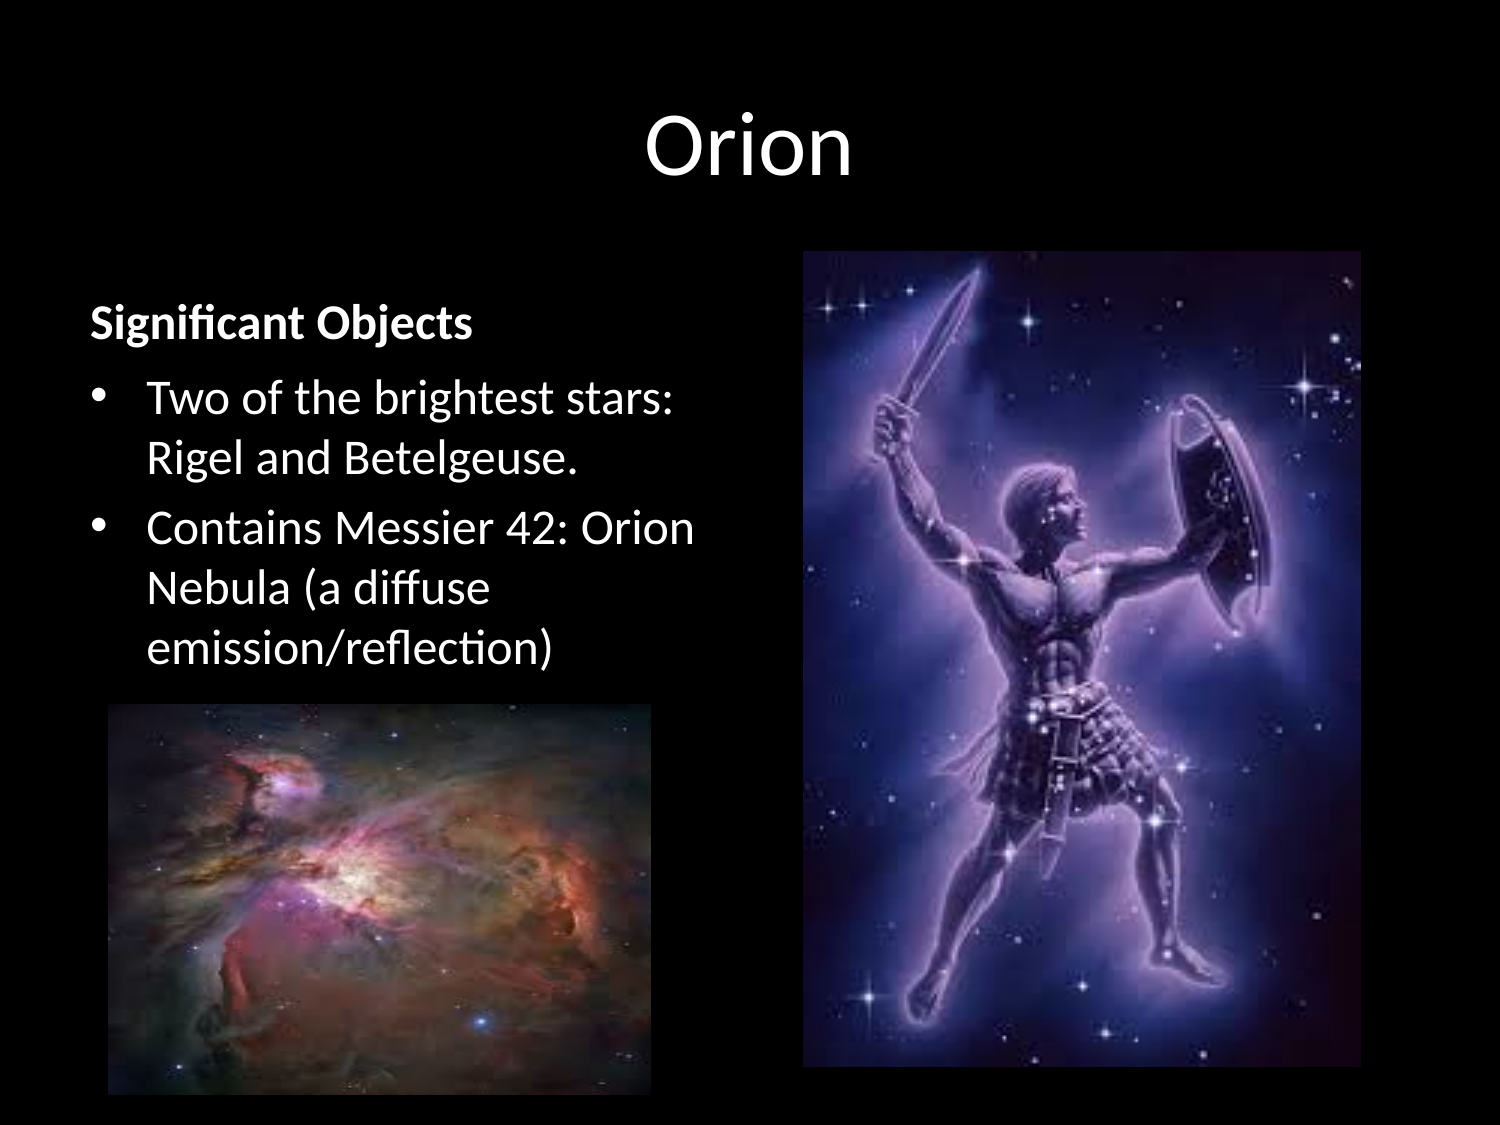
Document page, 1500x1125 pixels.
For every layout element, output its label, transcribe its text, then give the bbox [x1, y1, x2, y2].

title Orion [75, 45, 1425, 233]
picture [802, 251, 1361, 1068]
picture [107, 704, 651, 1095]
list Significant Objects [75, 251, 738, 356]
list Two of the brightest stars: Rigel and Betelgeuse. Contains Messier 42: Orion Nebula (a diffuse emission/reflection) [75, 356, 738, 1005]
